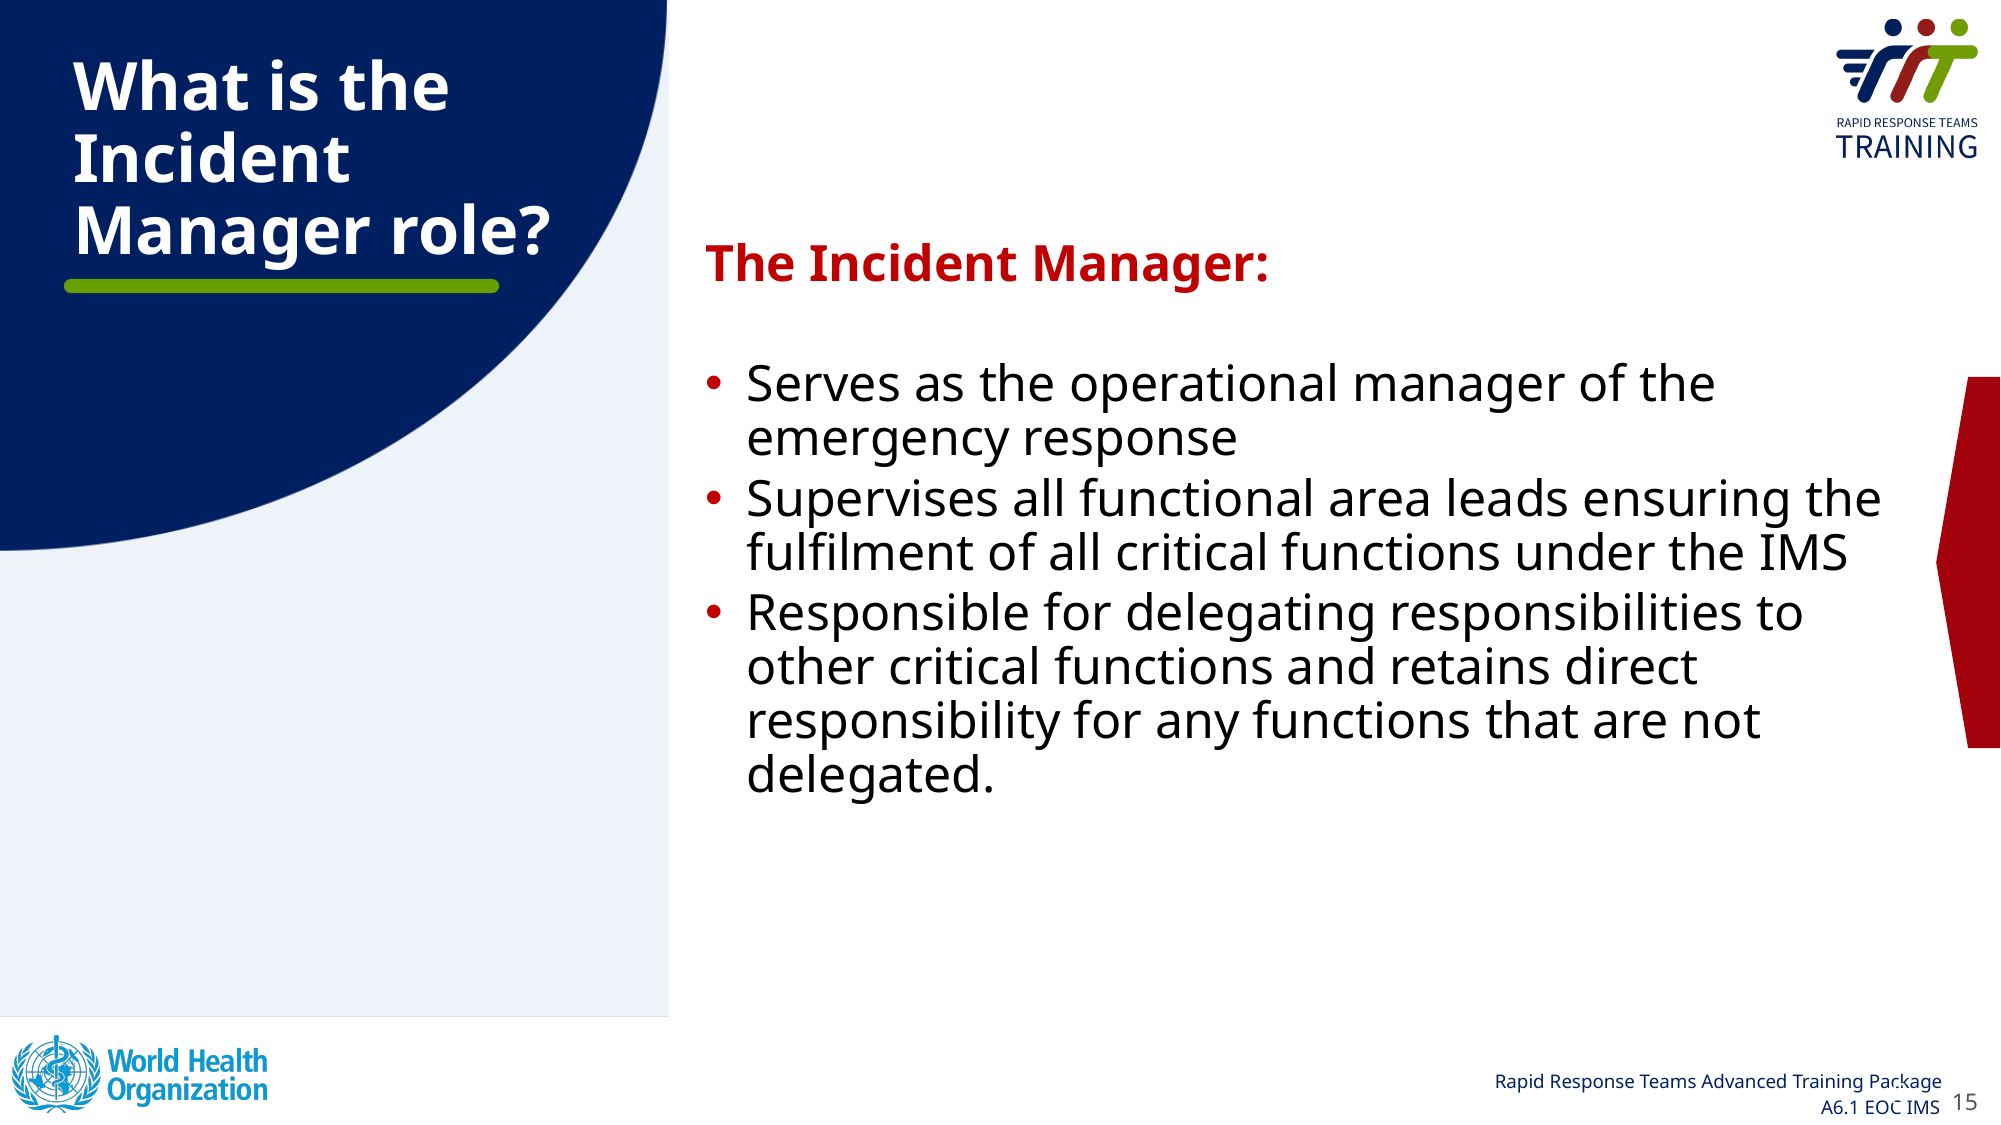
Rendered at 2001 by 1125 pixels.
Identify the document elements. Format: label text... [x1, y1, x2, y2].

picture [12, 1083, 48, 1113]
picture [58, 1050, 64, 1058]
picture [0, 0, 669, 1018]
text_box [63, 278, 500, 294]
title What is the Incident Manager role? [65, 1, 572, 320]
picture [1835, 19, 1978, 167]
picture [12, 1035, 267, 1113]
slide_number 15 [1882, 1037, 1930, 1092]
list The Incident Manager: Serves as the operational manager of the emergency response Supervises all functional area leads ensuring the fulfilment of all critical functions under the IMS Responsible for delegating responsibilities to other critical functions and retains direct responsibility for any functions that are not delegated. [697, 230, 1934, 1001]
